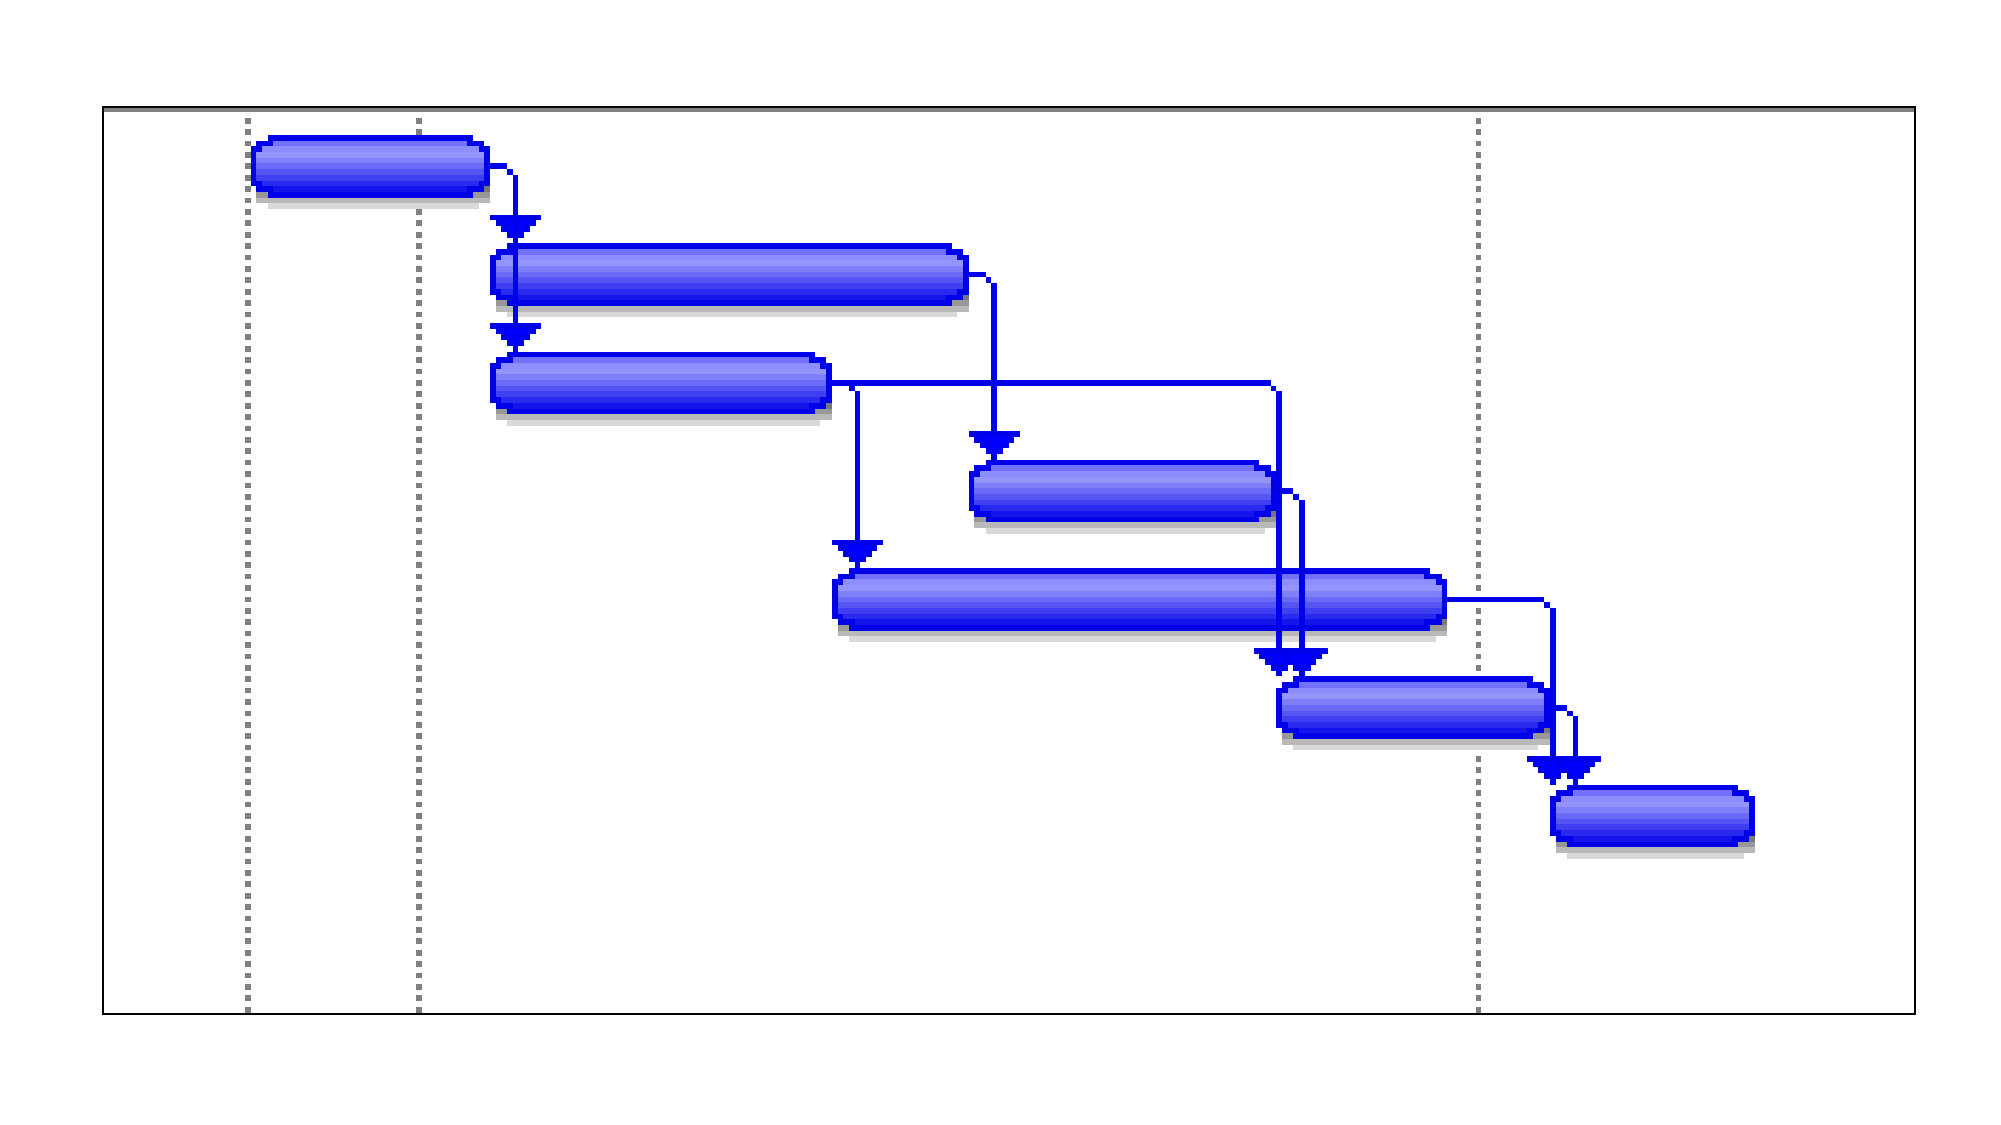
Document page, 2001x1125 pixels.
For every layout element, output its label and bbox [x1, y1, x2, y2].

picture [103, 107, 1915, 1013]
